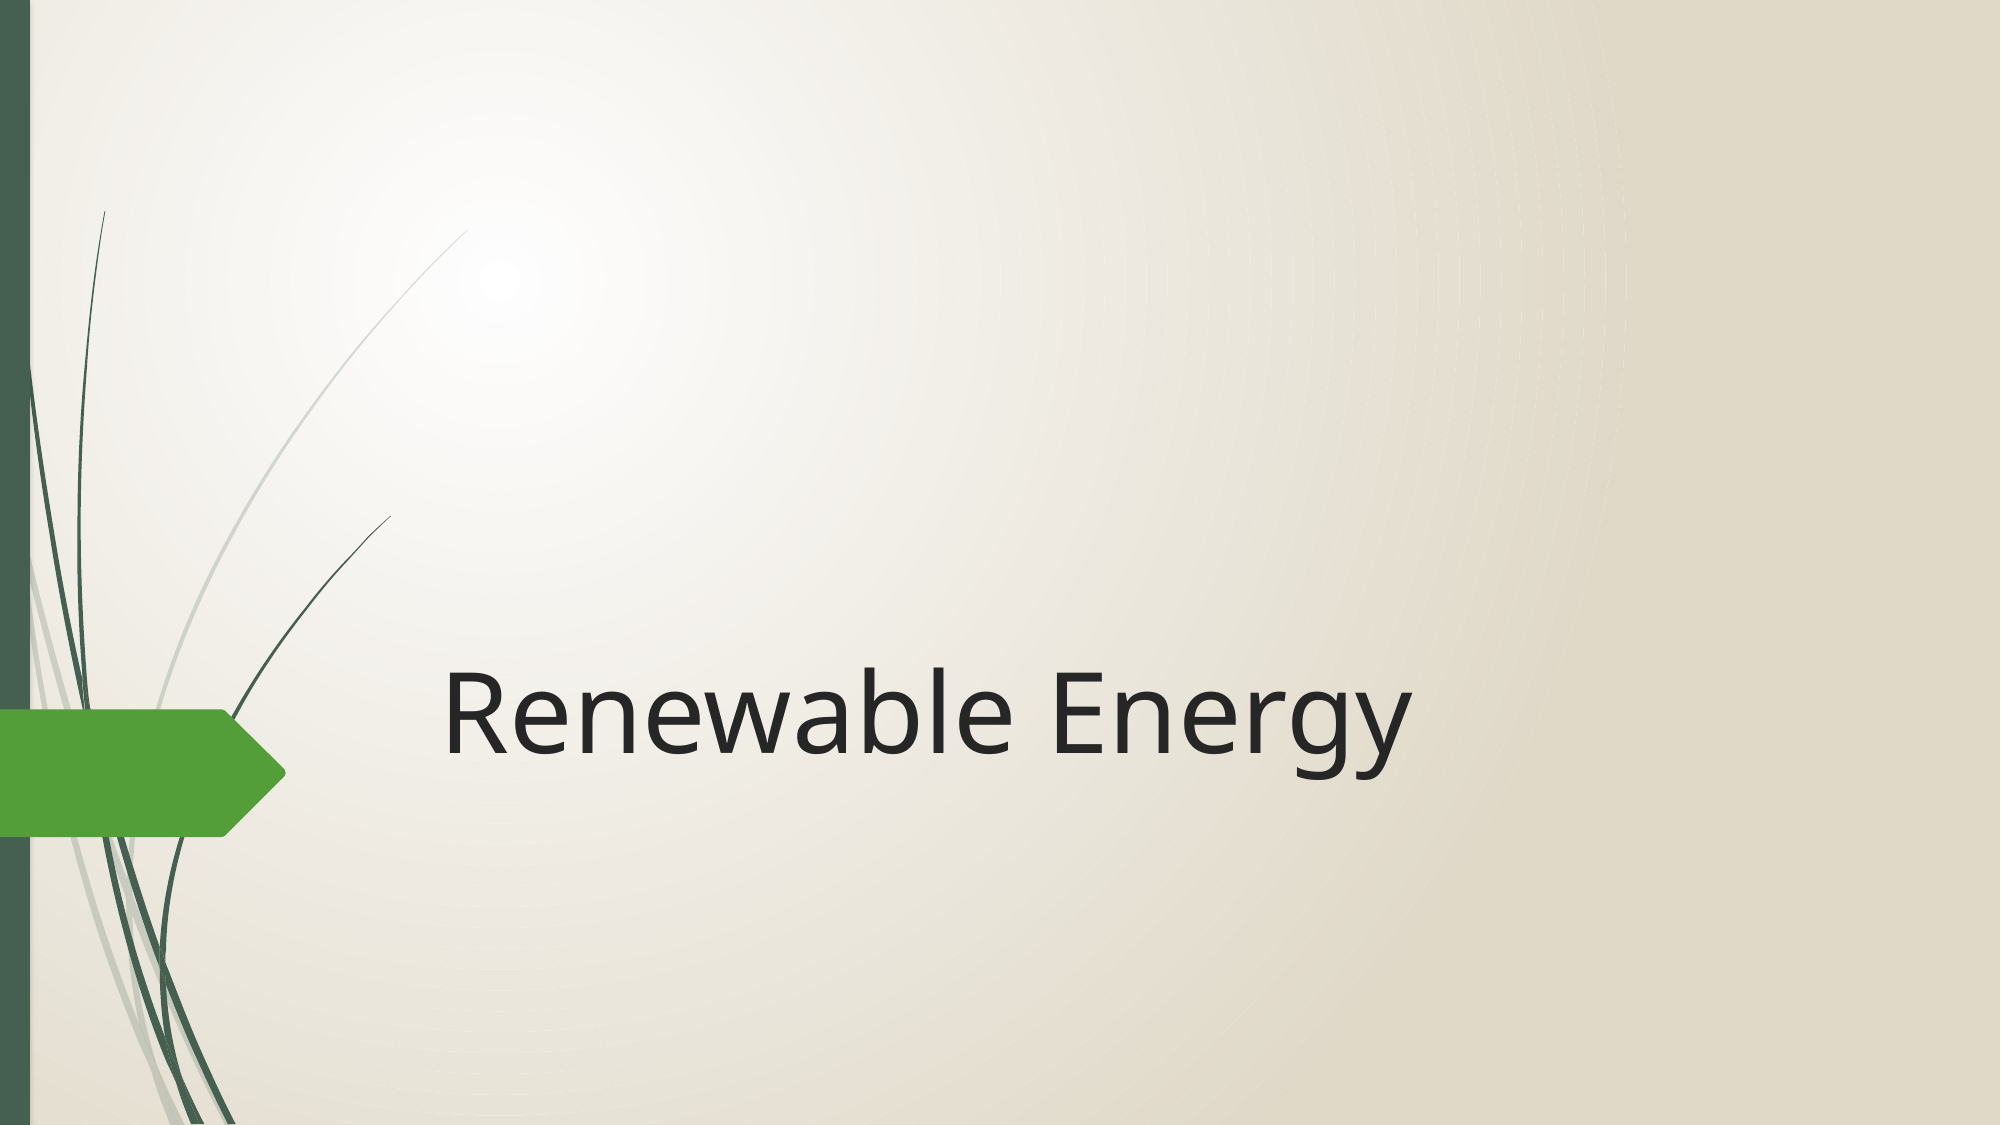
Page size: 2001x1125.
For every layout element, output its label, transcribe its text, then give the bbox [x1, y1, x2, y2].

title Renewable Energy [424, 412, 1888, 784]
